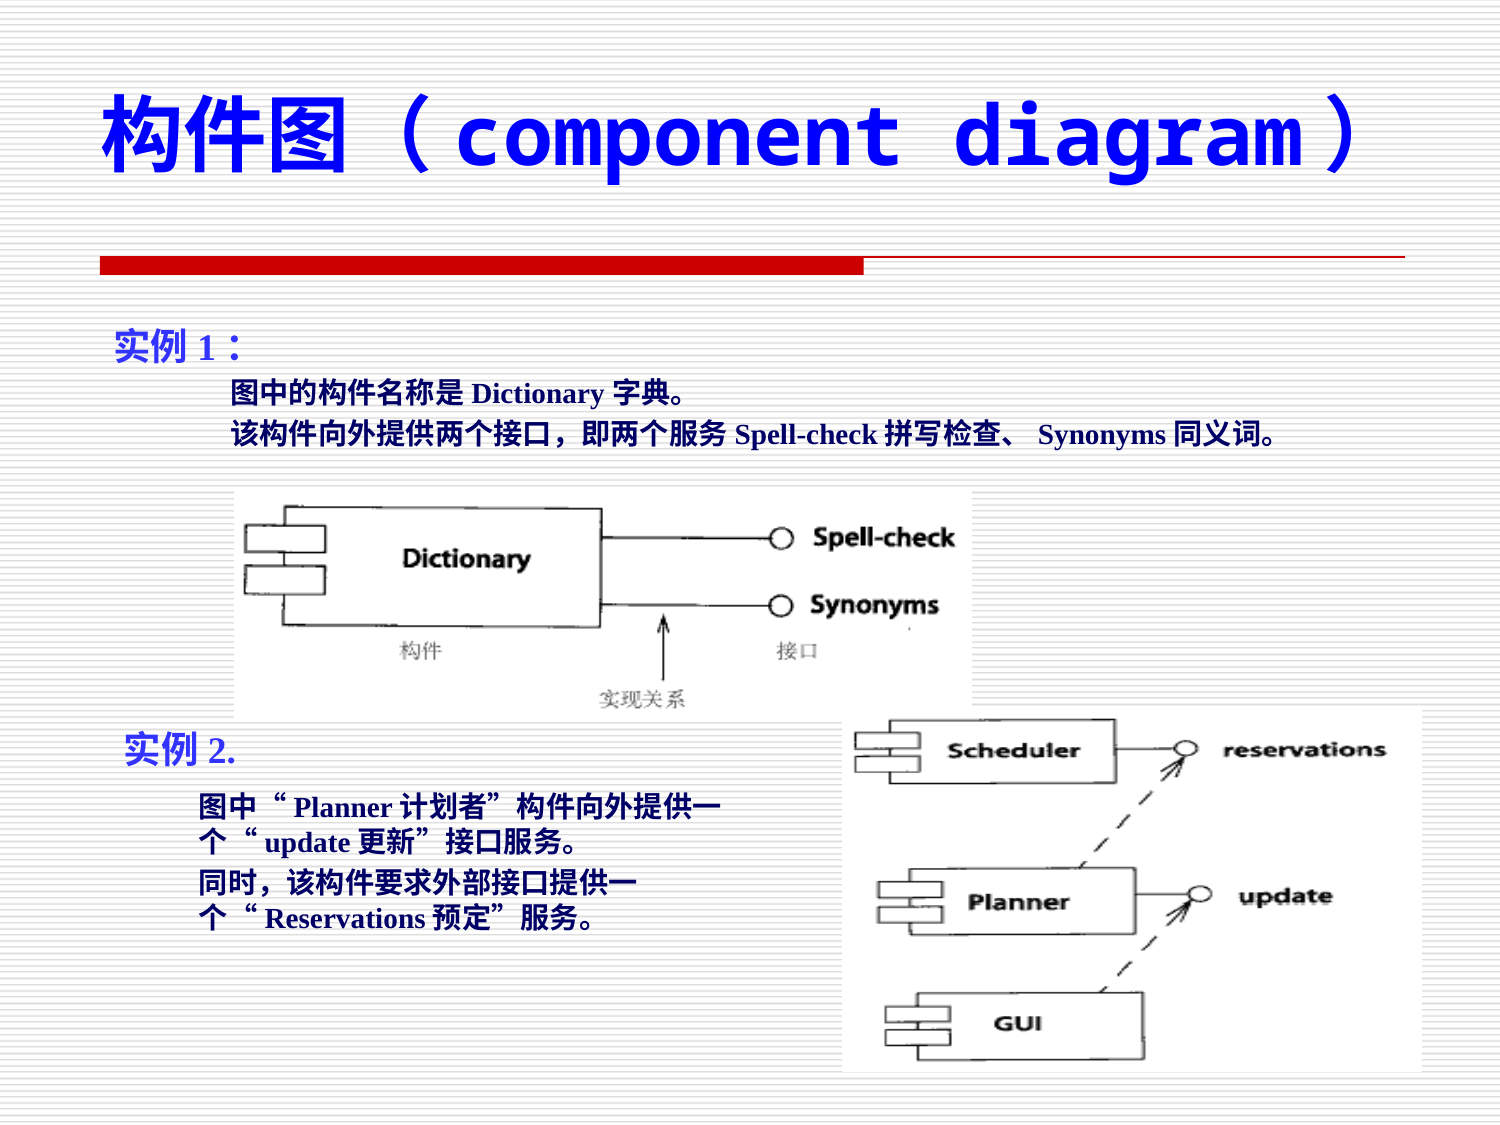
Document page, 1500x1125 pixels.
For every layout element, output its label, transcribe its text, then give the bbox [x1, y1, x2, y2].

text_box 实例1： 图中的构件名称是Dictionary字典。 该构件向外提供两个接口，即两个服务Spell-check拼写检查、Synonyms同义词。 [98, 315, 1351, 419]
text_box 构件图（component diagram） [85, 75, 1500, 158]
text_box 图中“Planner计划者”构件向外提供一个“update更新”接口服务。 同时，该构件要求外部接口提供一个“Reservations预定”服务。 [184, 780, 752, 981]
text_box 实例2. [109, 718, 785, 778]
picture [0, 0, 1500, 1125]
